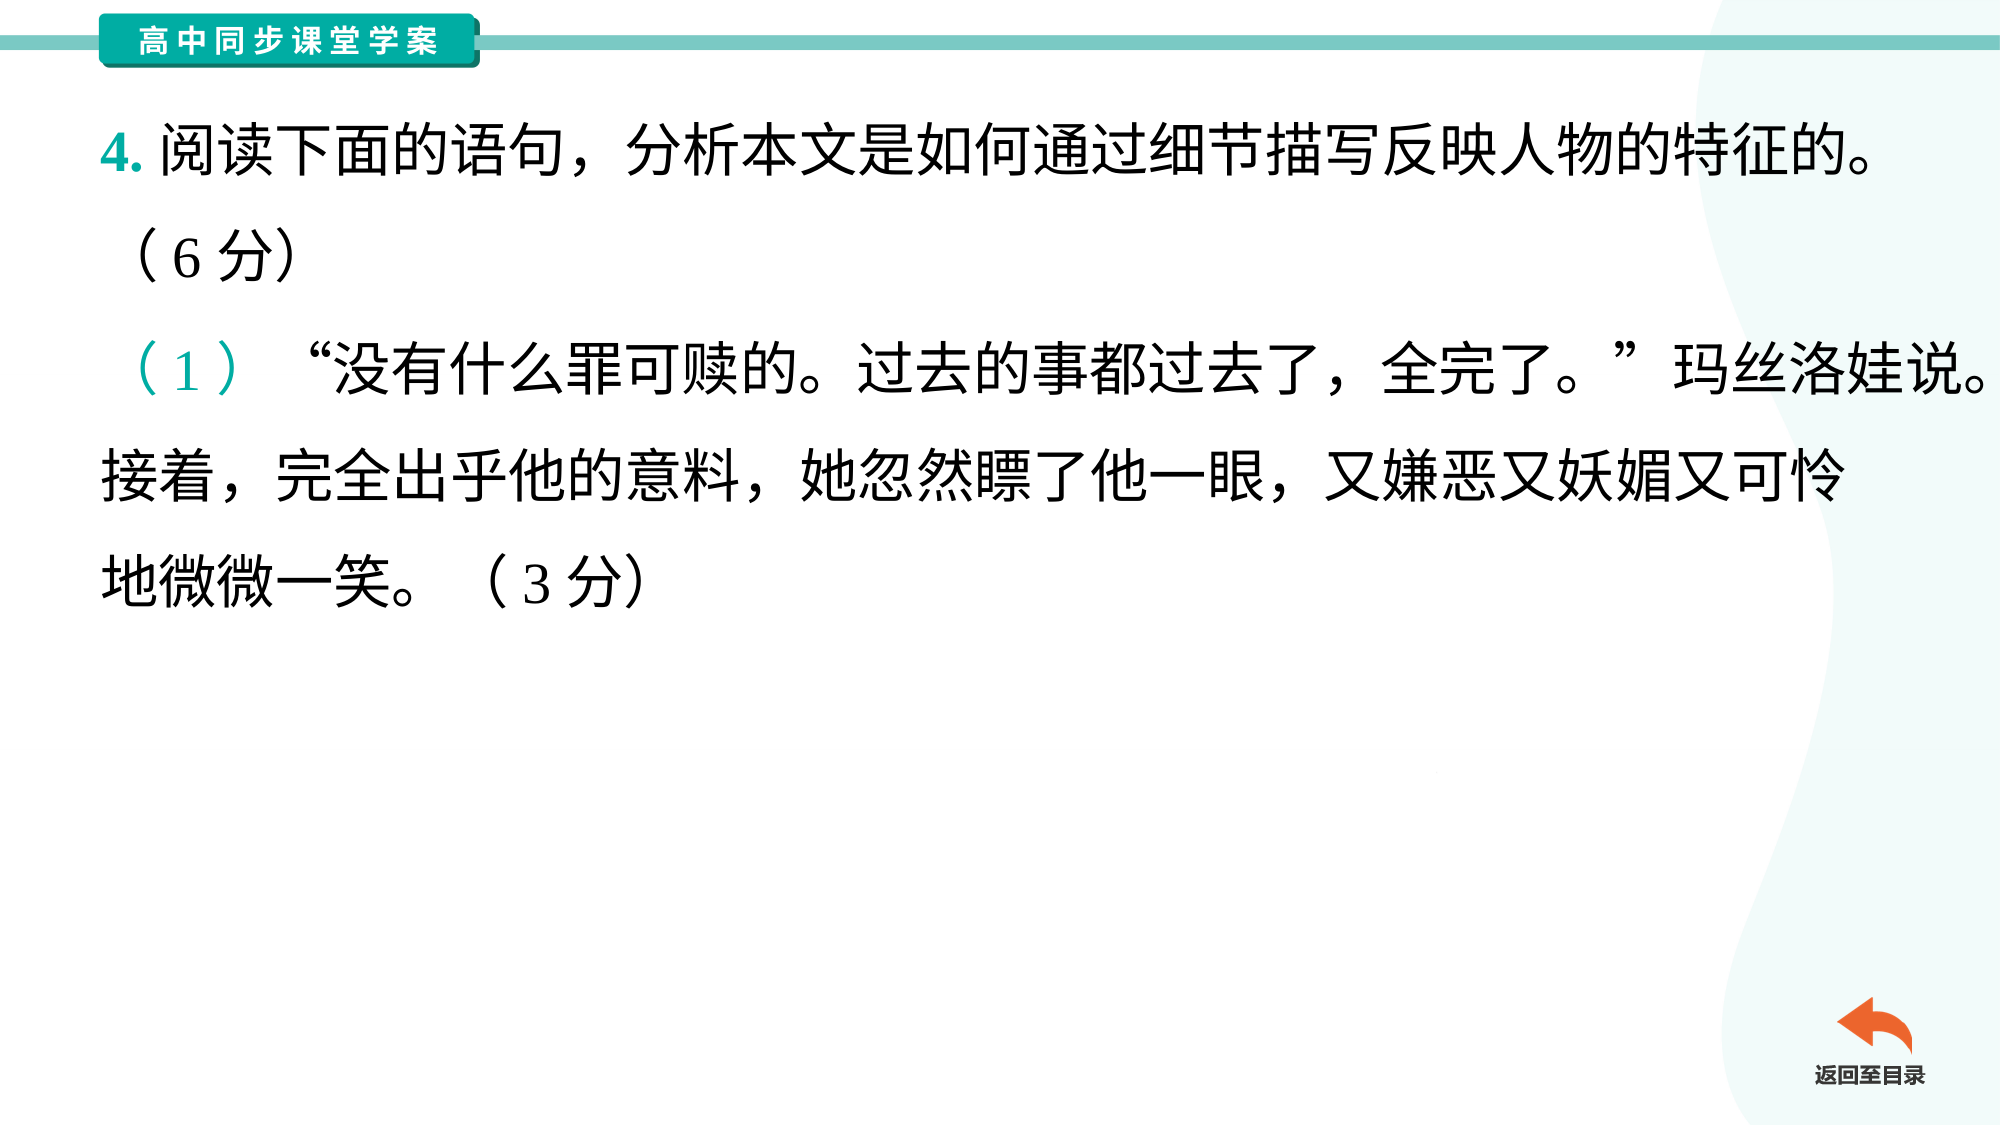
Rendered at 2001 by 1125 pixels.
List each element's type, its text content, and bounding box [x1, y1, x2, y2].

text_box 4.阅读下面的语句，分析本文是如何通过细节描写反映人物的特征的。 （6分） [100, 76, 1899, 290]
text_box （1）“没有什么罪可赎的。过去的事都过去了，全完了。”玛丝洛娃说。 接着，完全出乎他的意料，她忽然瞟了他一眼，又嫌恶又妖媚又可怜 地微微一笑。（3分） [100, 296, 1899, 616]
picture [0, 0, 2000, 1125]
